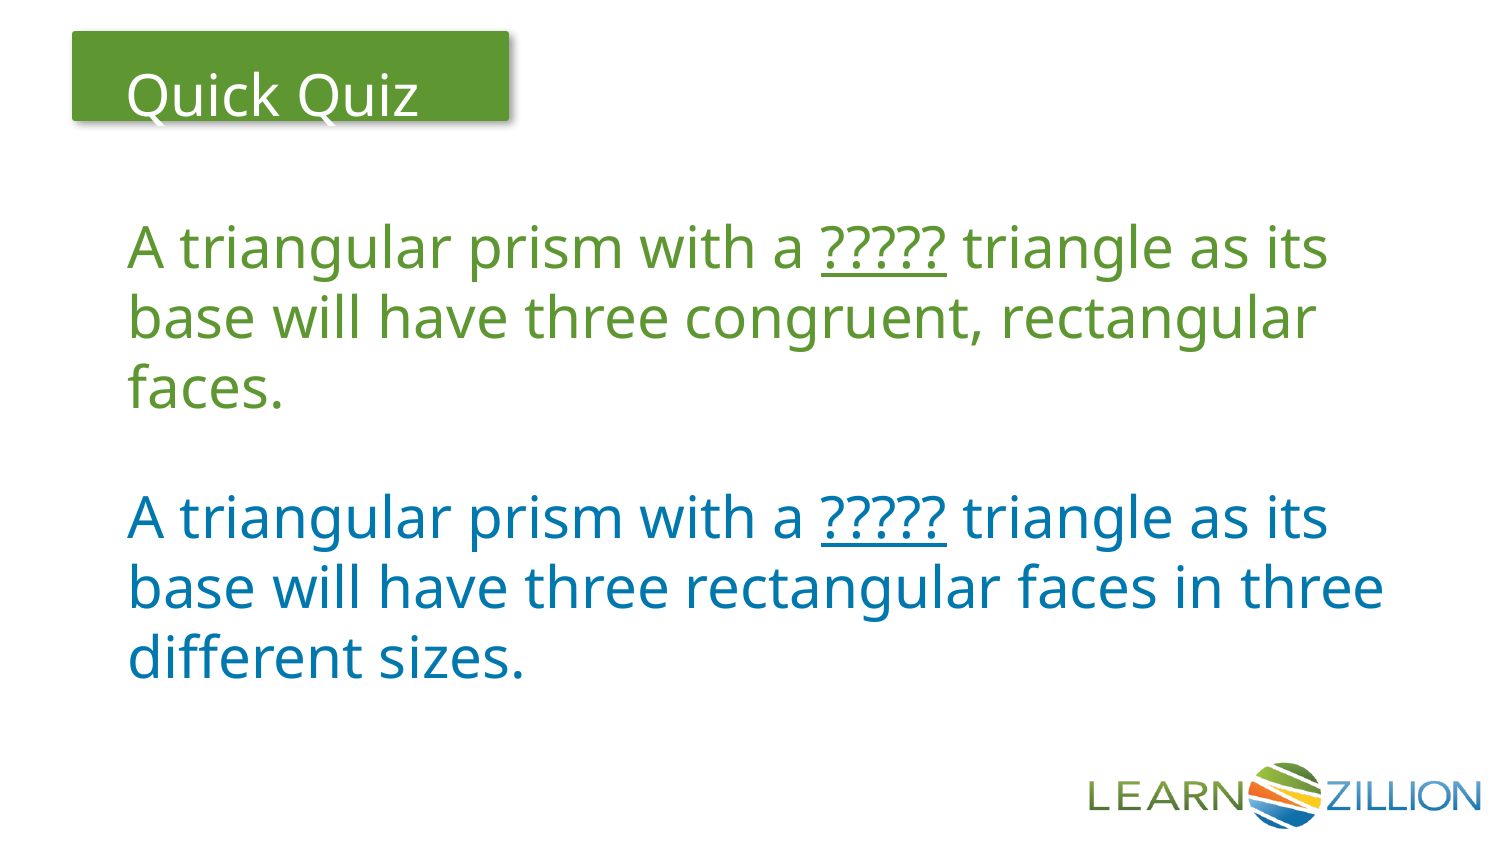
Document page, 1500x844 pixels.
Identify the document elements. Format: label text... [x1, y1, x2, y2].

picture [1087, 759, 1482, 831]
text_box A triangular prism with a ????? triangle as its base will have three rectangular faces in three different sizes. [112, 472, 1407, 642]
text_box A triangular prism with a ????? triangle as its base will have three congruent, rectangular faces. [112, 202, 1407, 372]
